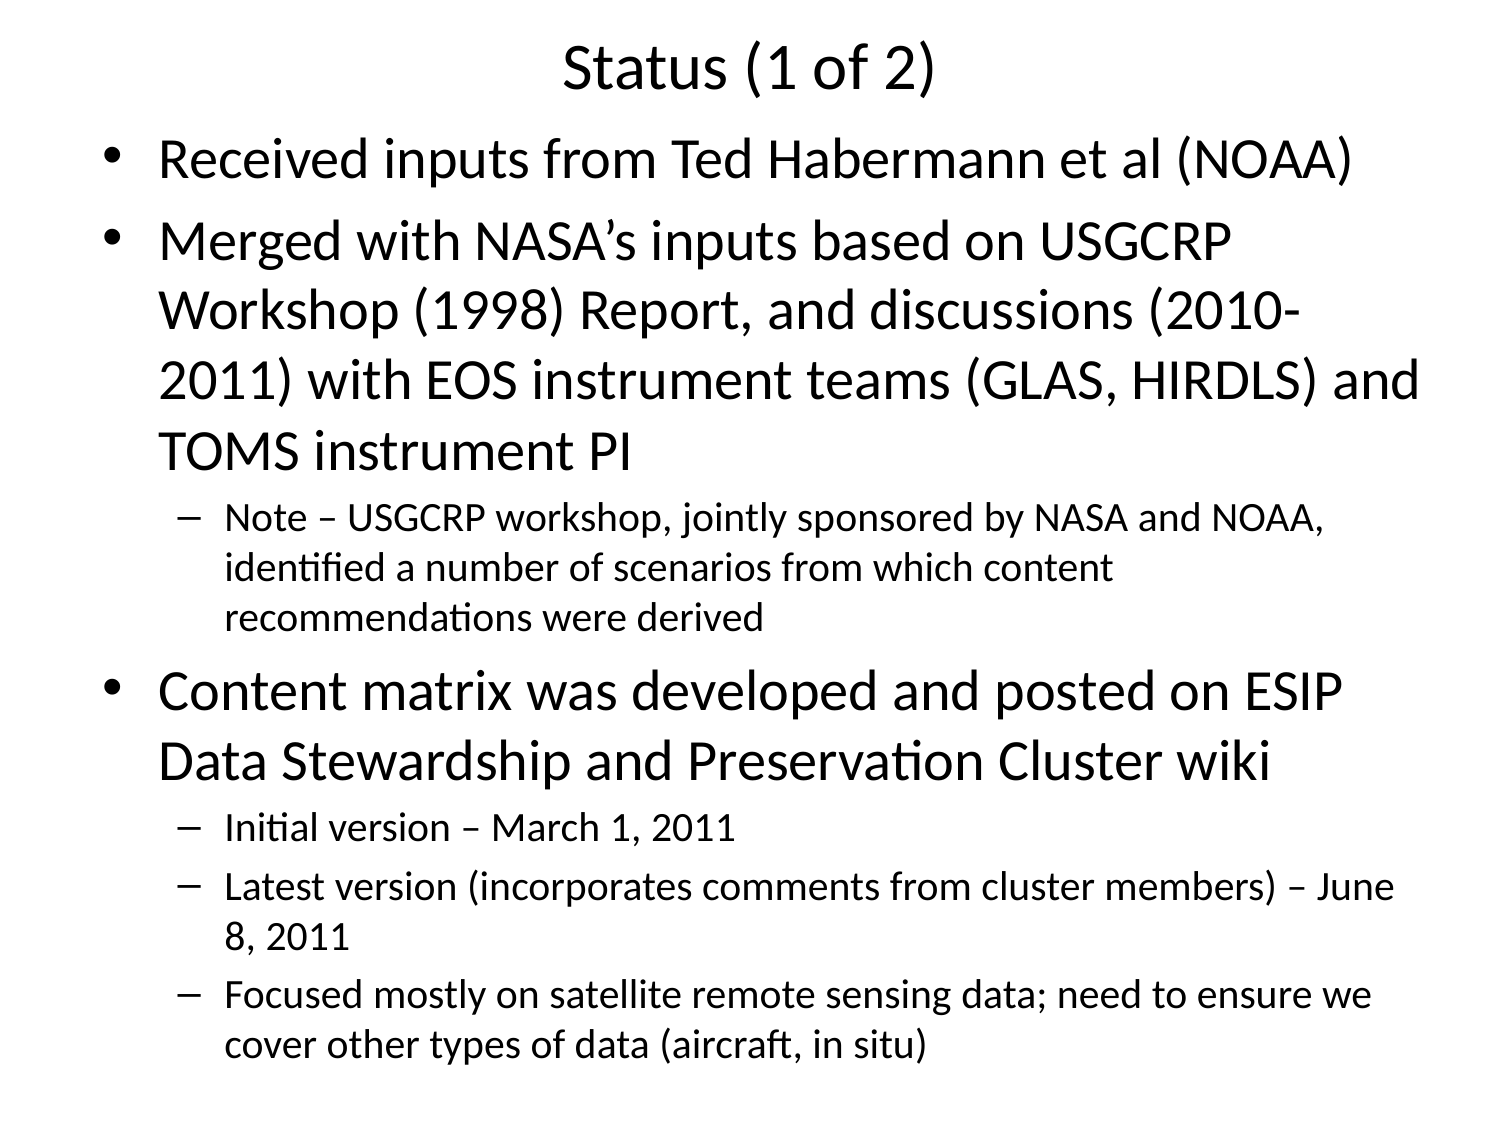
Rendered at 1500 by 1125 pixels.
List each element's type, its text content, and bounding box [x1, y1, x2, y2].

list Received inputs from Ted Habermann et al (NOAA) Merged with NASA’s inputs based on USGCRP Workshop (1998) Report, and discussions (2010-2011) with EOS instrument teams (GLAS, HIRDLS) and TOMS instrument PI Note – USGCRP workshop, jointly sponsored by NASA and NOAA, identified a number of scenarios from which content recommendations were derived Content matrix was developed and posted on ESIP Data Stewardship and Preservation Cluster wiki Initial version – March 1, 2011 Latest version (incorporates comments from cluster members) – June 8, 2011 Focused mostly on satellite remote sensing data; need to ensure we cover other types of data (aircraft, in situ) [87, 112, 1438, 1088]
title Status (1 of 2) [74, 0, 1426, 126]
